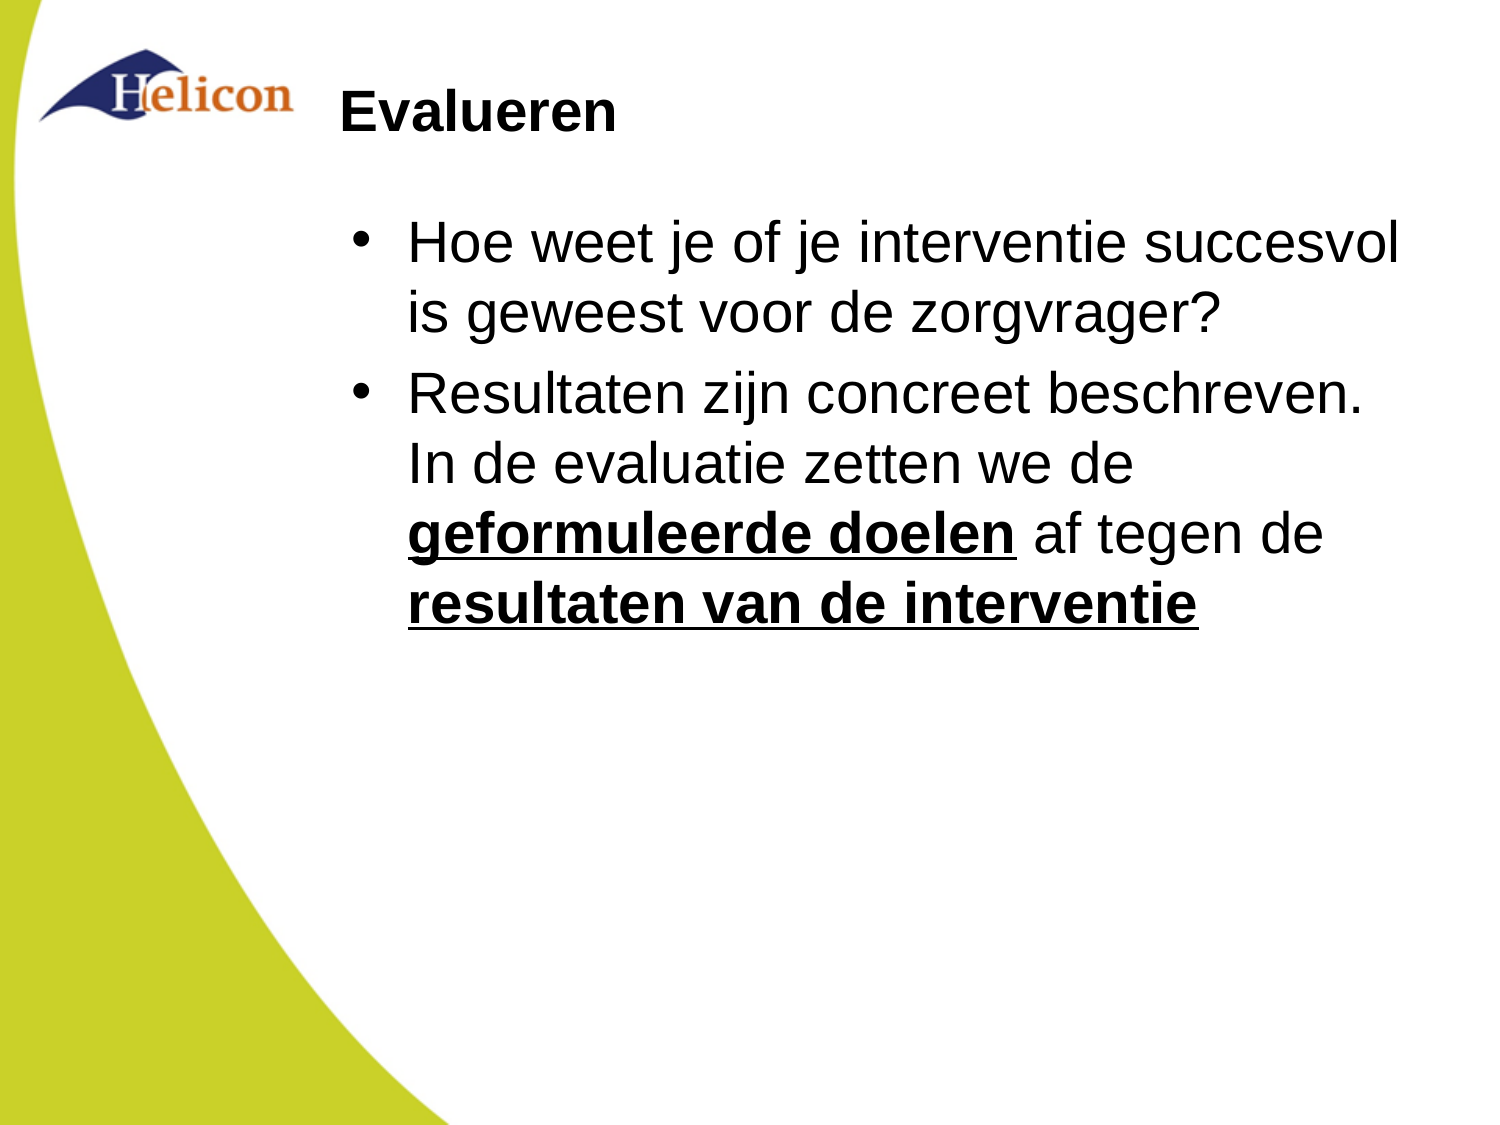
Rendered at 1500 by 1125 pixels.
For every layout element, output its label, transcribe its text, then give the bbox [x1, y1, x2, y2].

list Hoe weet je of je interventie succesvol is geweest voor de zorgvrager? Resultaten zijn concreet beschreven. In de evaluatie zetten we de geformuleerde doelen af tegen de resultaten van de interventie [336, 196, 1425, 1005]
title Evalueren [324, 54, 1415, 161]
picture [0, 0, 1500, 1125]
